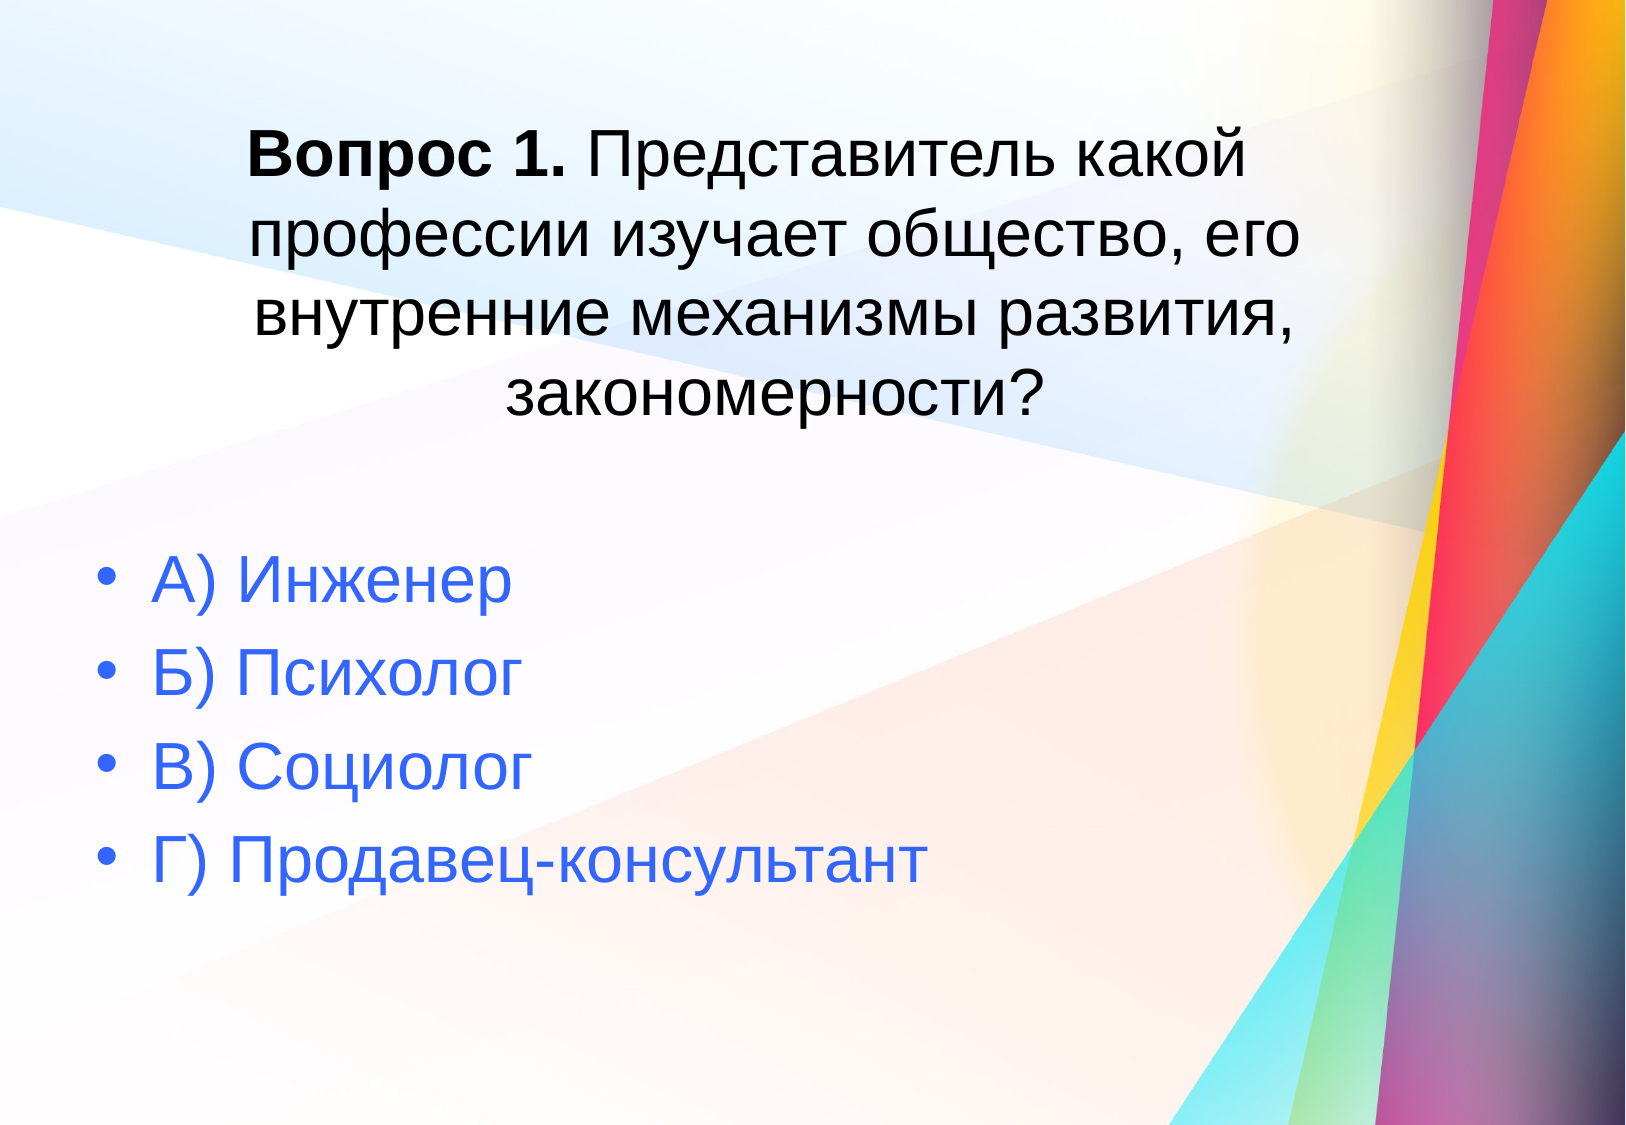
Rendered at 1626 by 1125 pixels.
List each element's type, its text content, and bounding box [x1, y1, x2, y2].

list Вопрос 1. Представитель какой профессии изучает общество, его внутренние механизмы развития, закономерности? А) Инженер Б) Психолог В) Социолог Г) Продавец-консультант [80, 101, 1415, 1005]
picture [0, 0, 1626, 1125]
